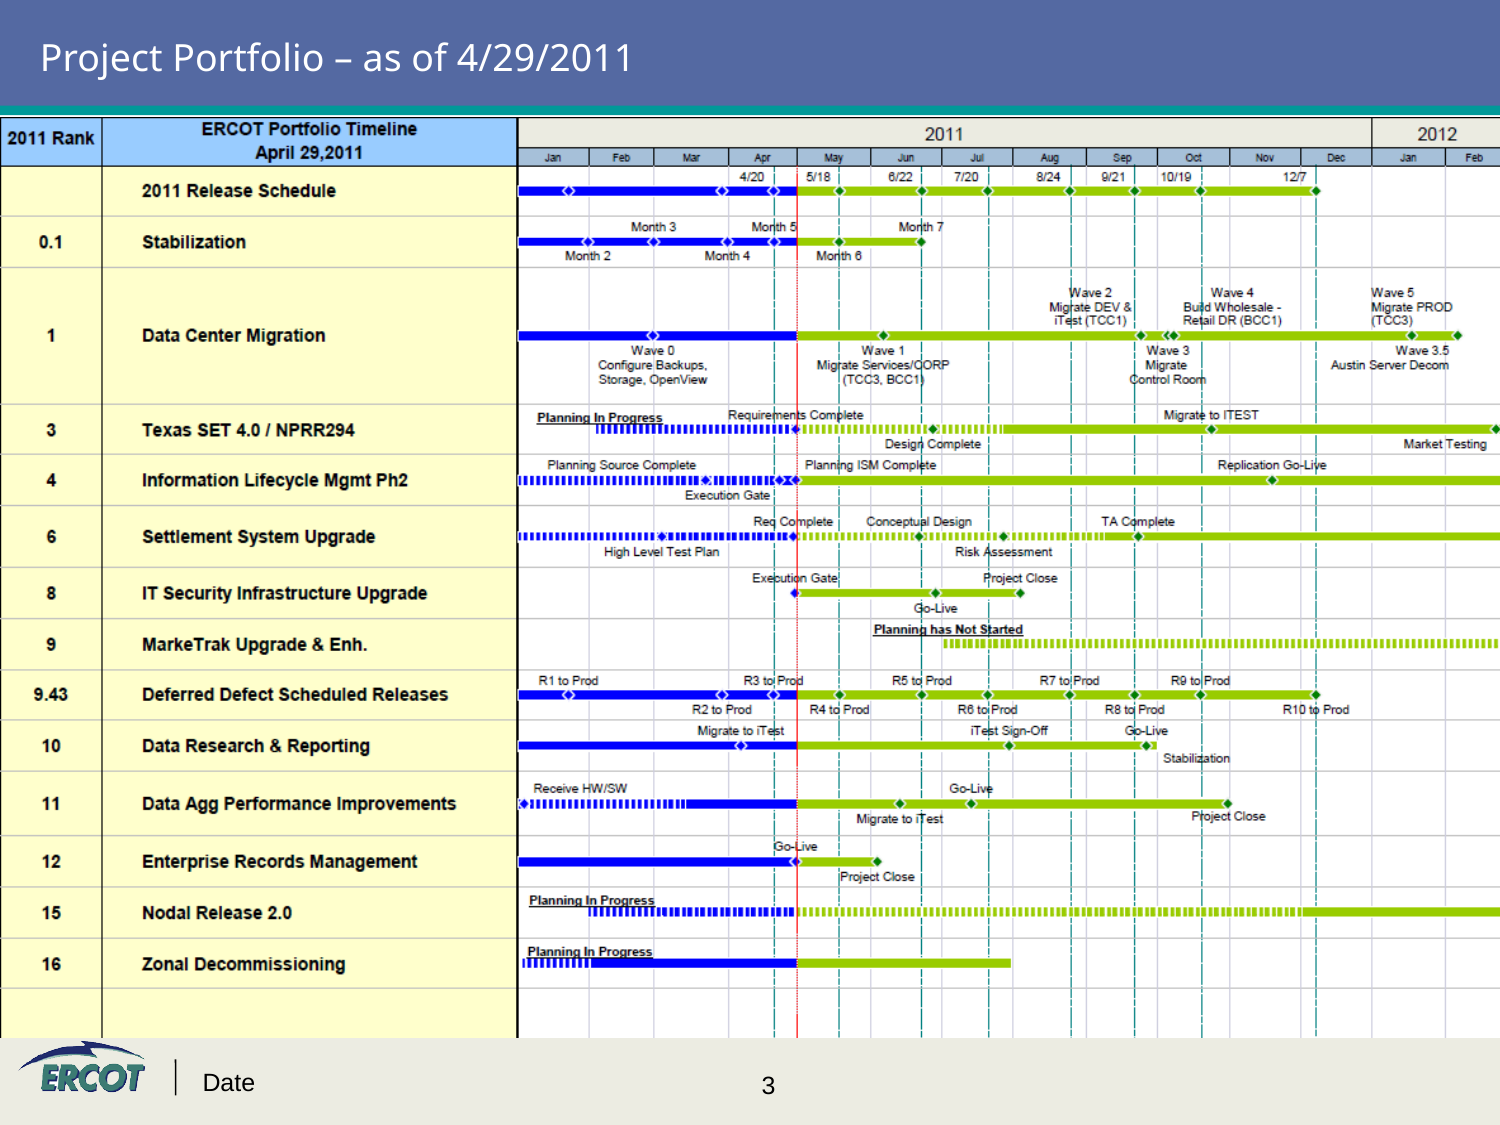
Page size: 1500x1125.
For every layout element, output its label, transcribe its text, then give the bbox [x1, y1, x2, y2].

slide_number Date [187, 1059, 538, 1125]
picture [0, 117, 1500, 1111]
title Project Portfolio – as of 4/29/2011 [24, 0, 1151, 113]
